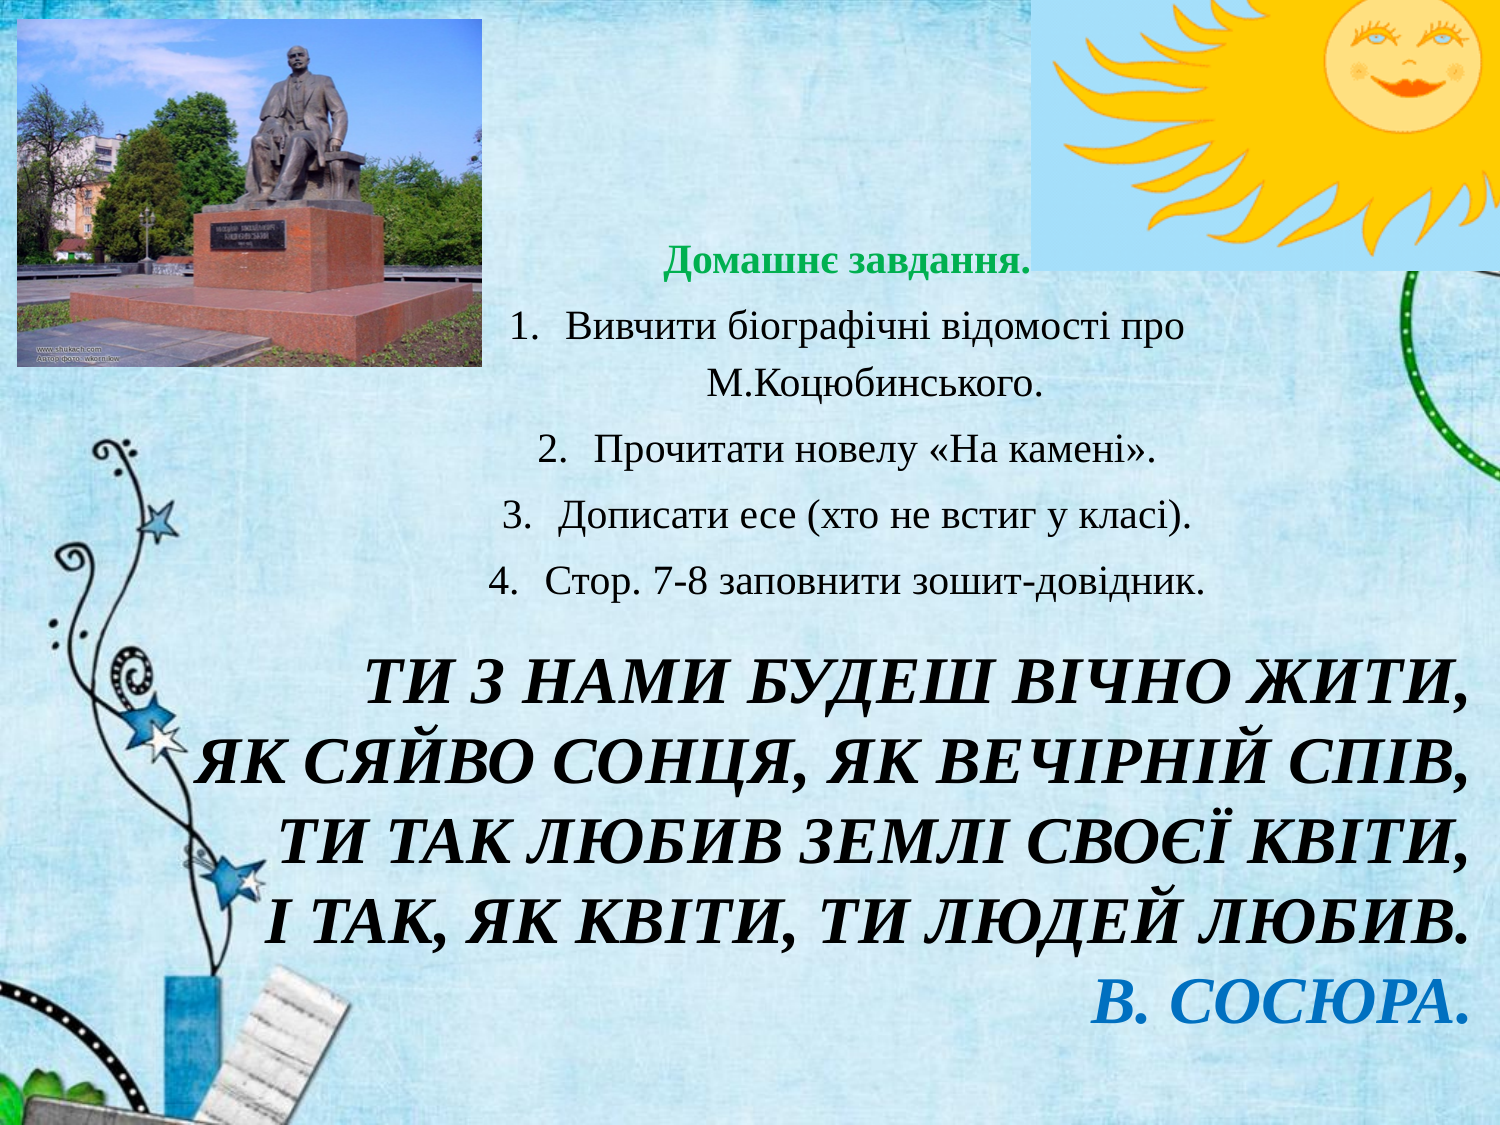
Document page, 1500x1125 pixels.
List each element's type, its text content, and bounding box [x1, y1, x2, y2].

picture [0, 0, 1500, 1125]
list Домашнє завдання. Вивчити біографічні відомості про М.Коцюбинського. Прочитати новелу «На камені». Дописати есе (хто не встиг у класі). Стор. 7-8 заповнити зошит-довідник. [395, 135, 1299, 669]
title Ти з нами будеш вічно жити, Як сяйво сонця, як вечірній спів, Ти так любив землі своєї квіти, І так, як квіти, ти людей любив. В. Сосюра. [147, 628, 1489, 1125]
